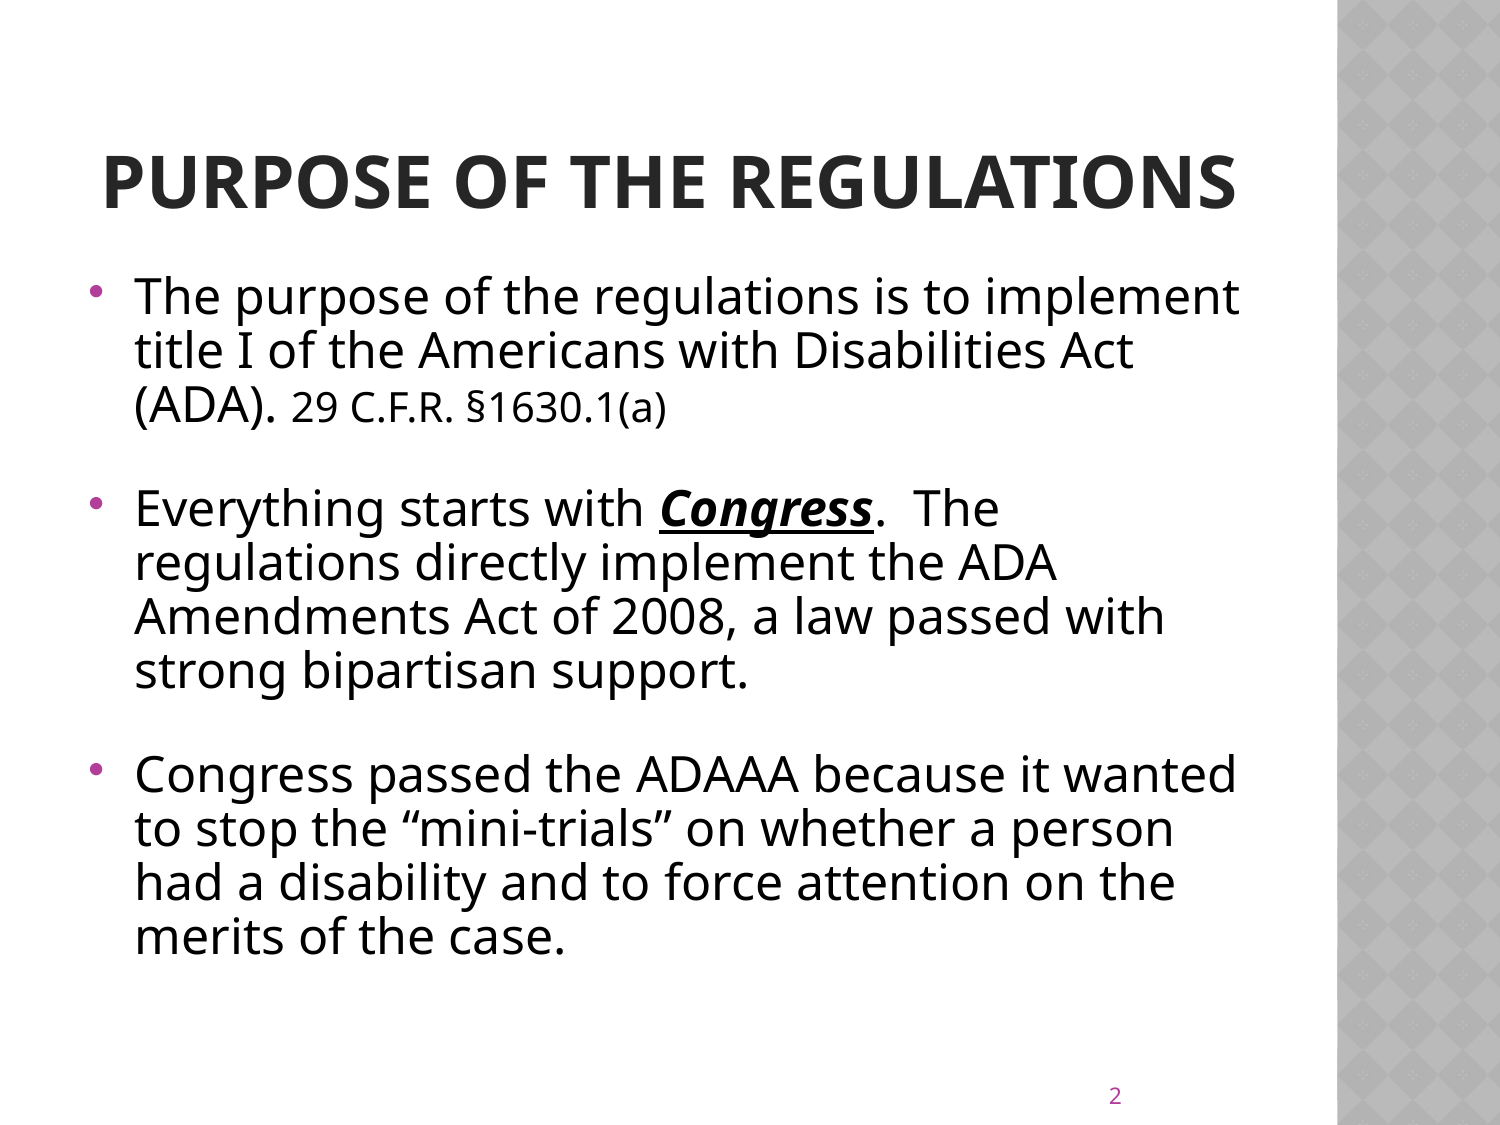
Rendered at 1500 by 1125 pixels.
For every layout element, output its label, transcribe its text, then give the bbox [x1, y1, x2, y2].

slide_number 2 [1025, 1075, 1123, 1113]
title Purpose of the Regulations [74, 43, 1263, 230]
list The purpose of the regulations is to implement title I of the Americans with Disabilities Act (ADA). 29 C.F.R. §1630.1(a) Everything starts with Congress. The regulations directly implement the ADA Amendments Act of 2008, a law passed with strong bipartisan support. Congress passed the ADAAA because it wanted to stop the “mini-trials” on whether a person had a disability and to force attention on the merits of the case. [74, 263, 1263, 1060]
